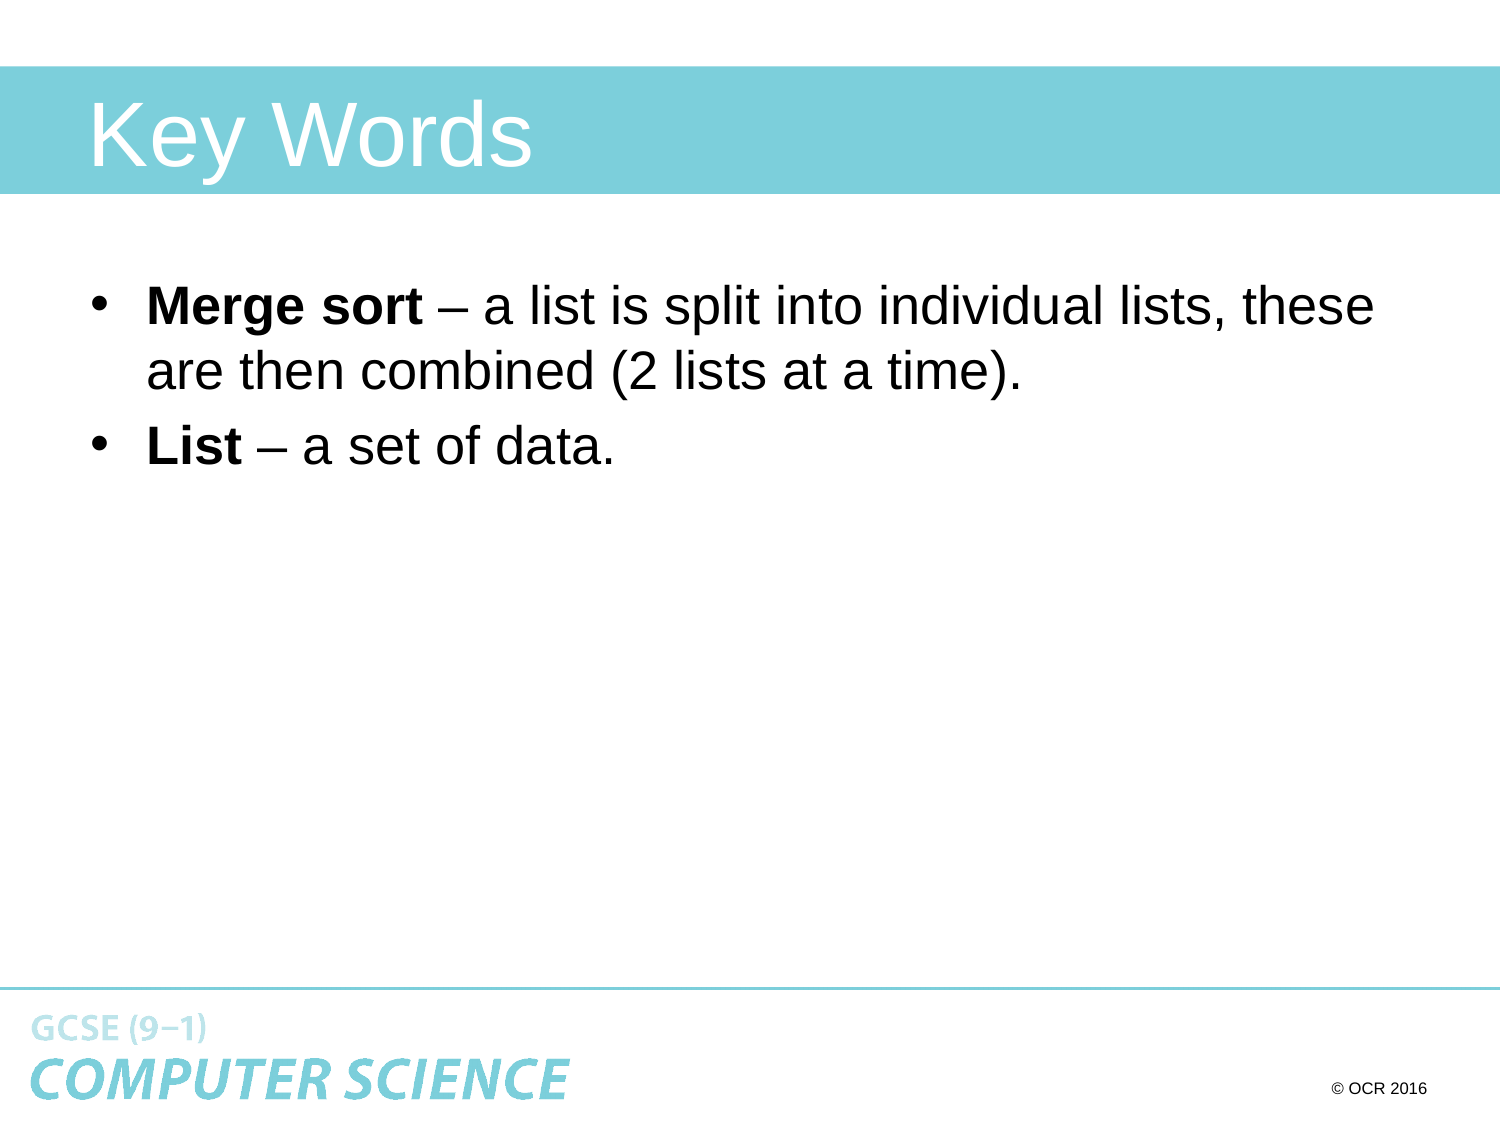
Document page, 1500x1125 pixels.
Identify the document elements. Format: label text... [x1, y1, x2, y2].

picture [0, 987, 1500, 1124]
list Merge sort – a list is split into individual lists, these are then combined (2 lists at a time). List – a set of data. [75, 262, 1425, 965]
title Key Words [0, 66, 1500, 194]
